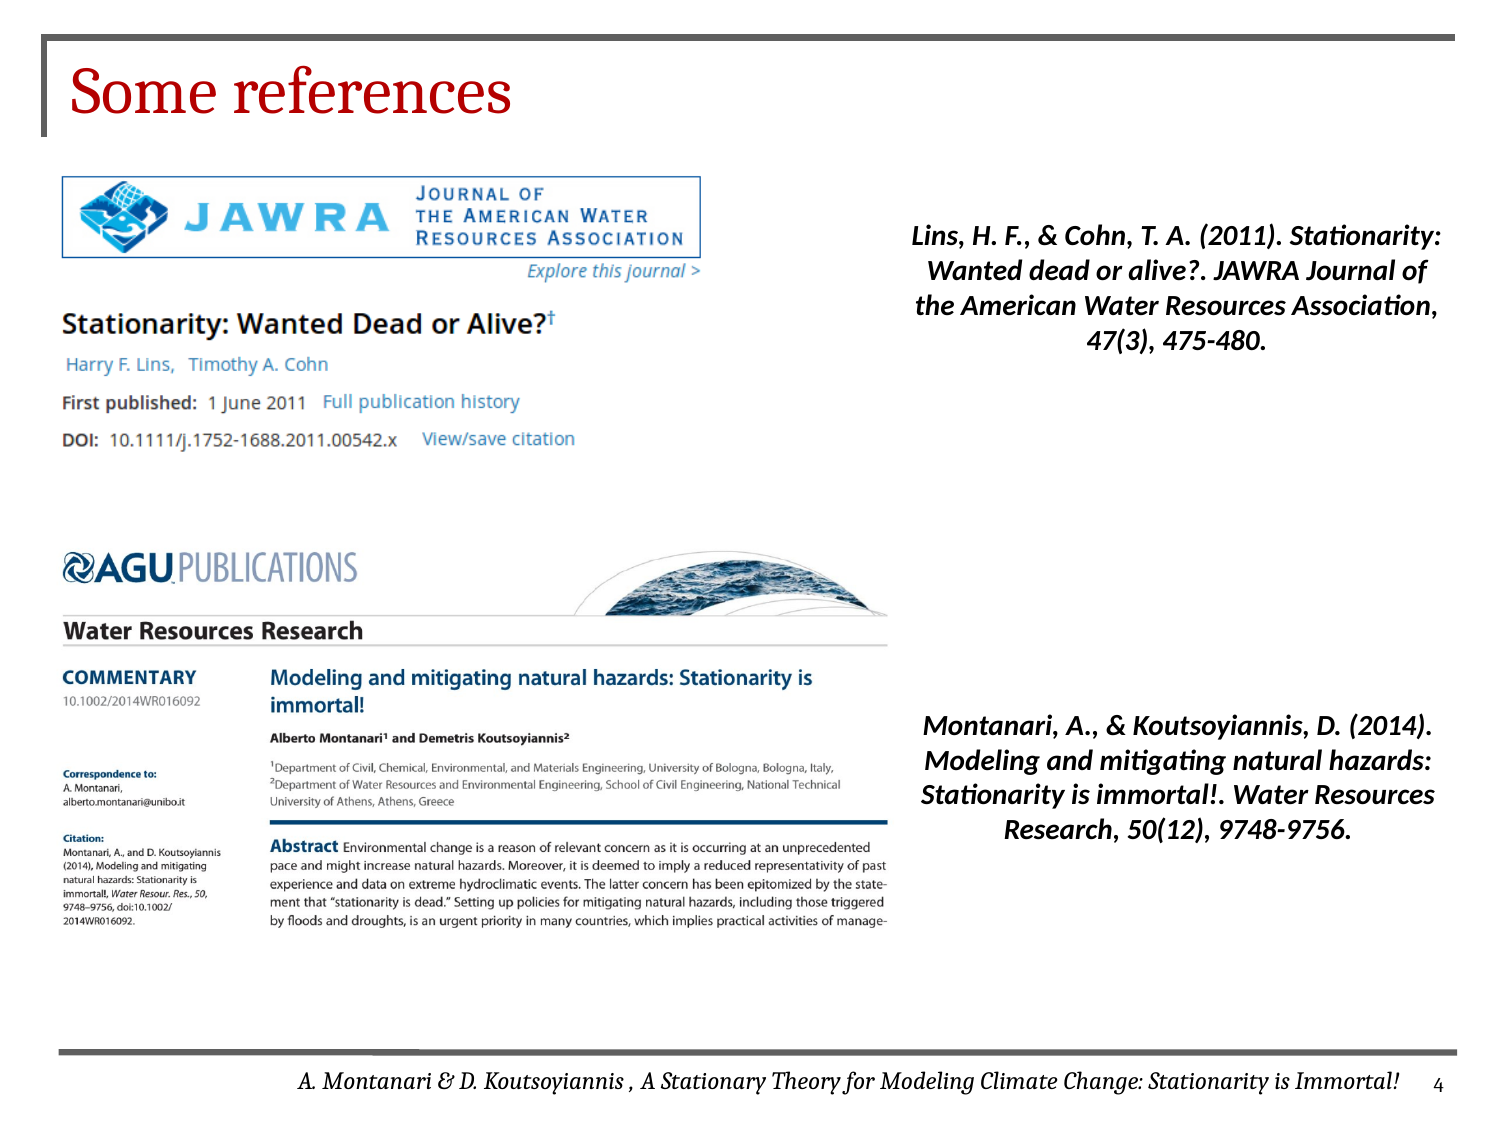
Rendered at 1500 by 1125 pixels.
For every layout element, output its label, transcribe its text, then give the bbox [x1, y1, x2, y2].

slide_number 4 [1385, 1064, 1459, 1105]
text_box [50, 532, 1458, 930]
text_box Lins, H. F., & Cohn, T. A. (2011). Stationarity: Wanted dead or alive?. JAWRA Journal of the American Water Resources Association, 47(3), 475-480. [890, 209, 1463, 364]
picture [53, 166, 724, 462]
title Some references [56, 45, 1455, 233]
footer A. Montanari & D. Koutsoyiannis , A Stationary Theory for Modeling Climate Change: Stationarity is Immortal! [154, 1047, 1416, 1103]
